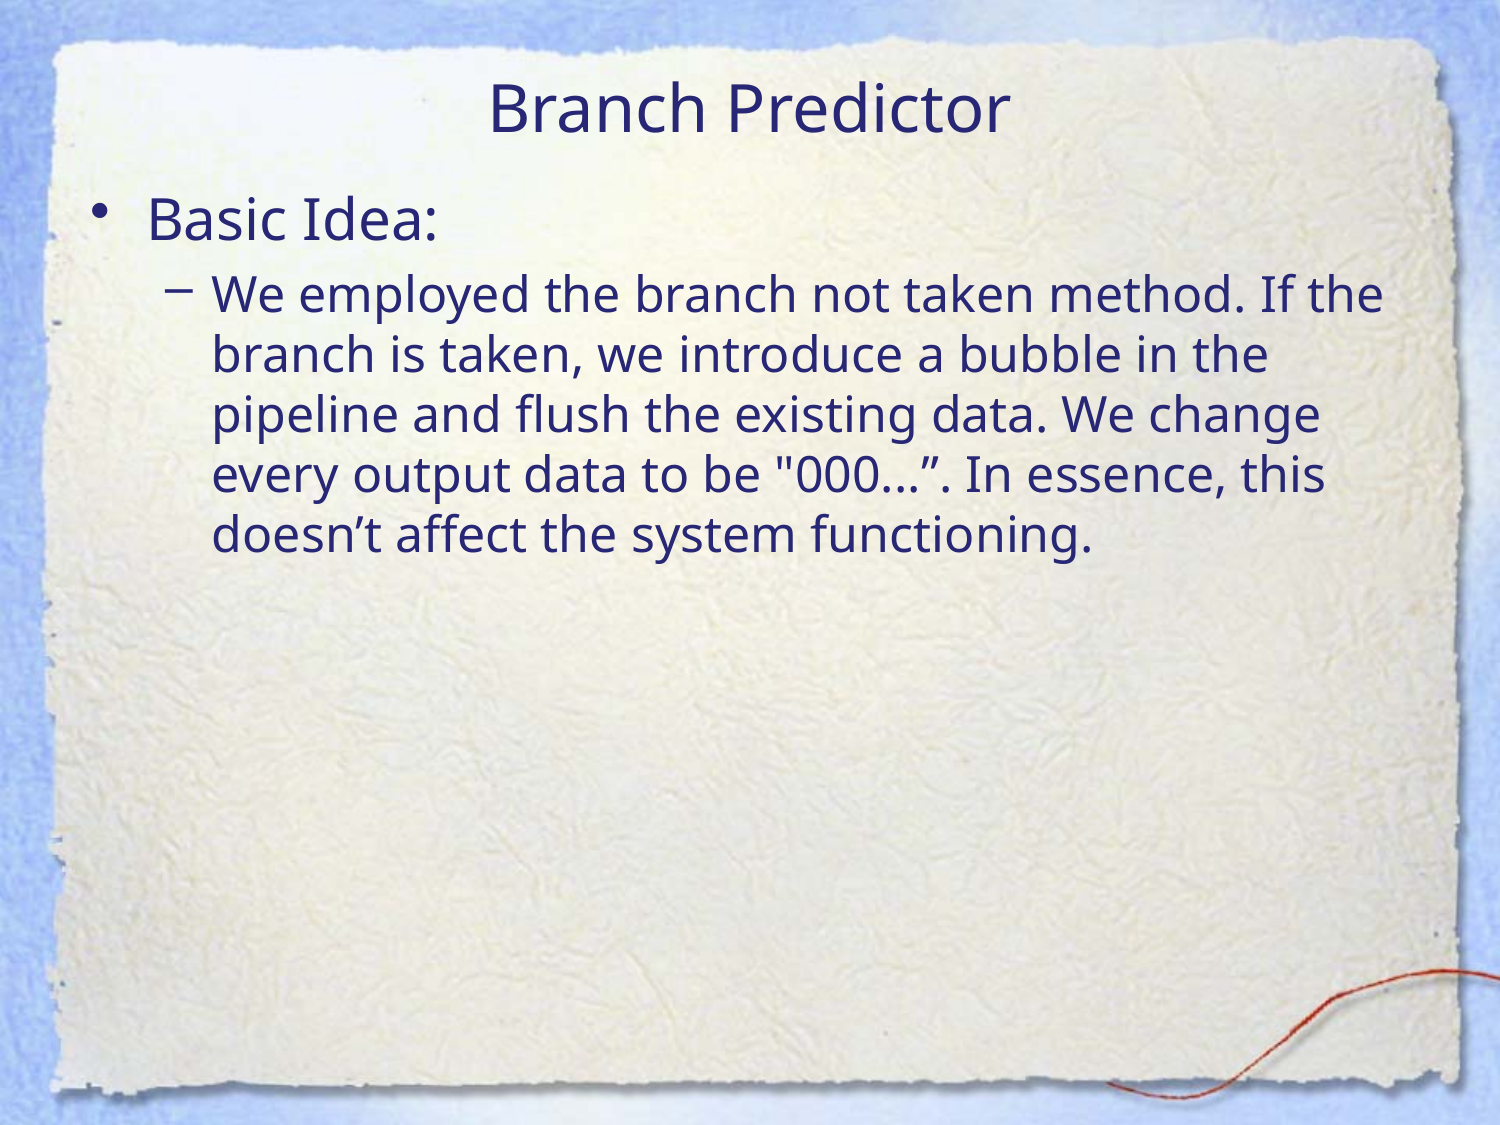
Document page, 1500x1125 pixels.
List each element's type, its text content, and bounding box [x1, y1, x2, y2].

list Basic Idea: We employed the branch not taken method. If the branch is taken, we introduce a bubble in the pipeline and flush the existing data. We change every output data to be "000...”. In essence, this doesn’t affect the system functioning. [74, 174, 1426, 1038]
title Branch Predictor [74, 37, 1426, 174]
picture [0, 0, 1500, 1125]
